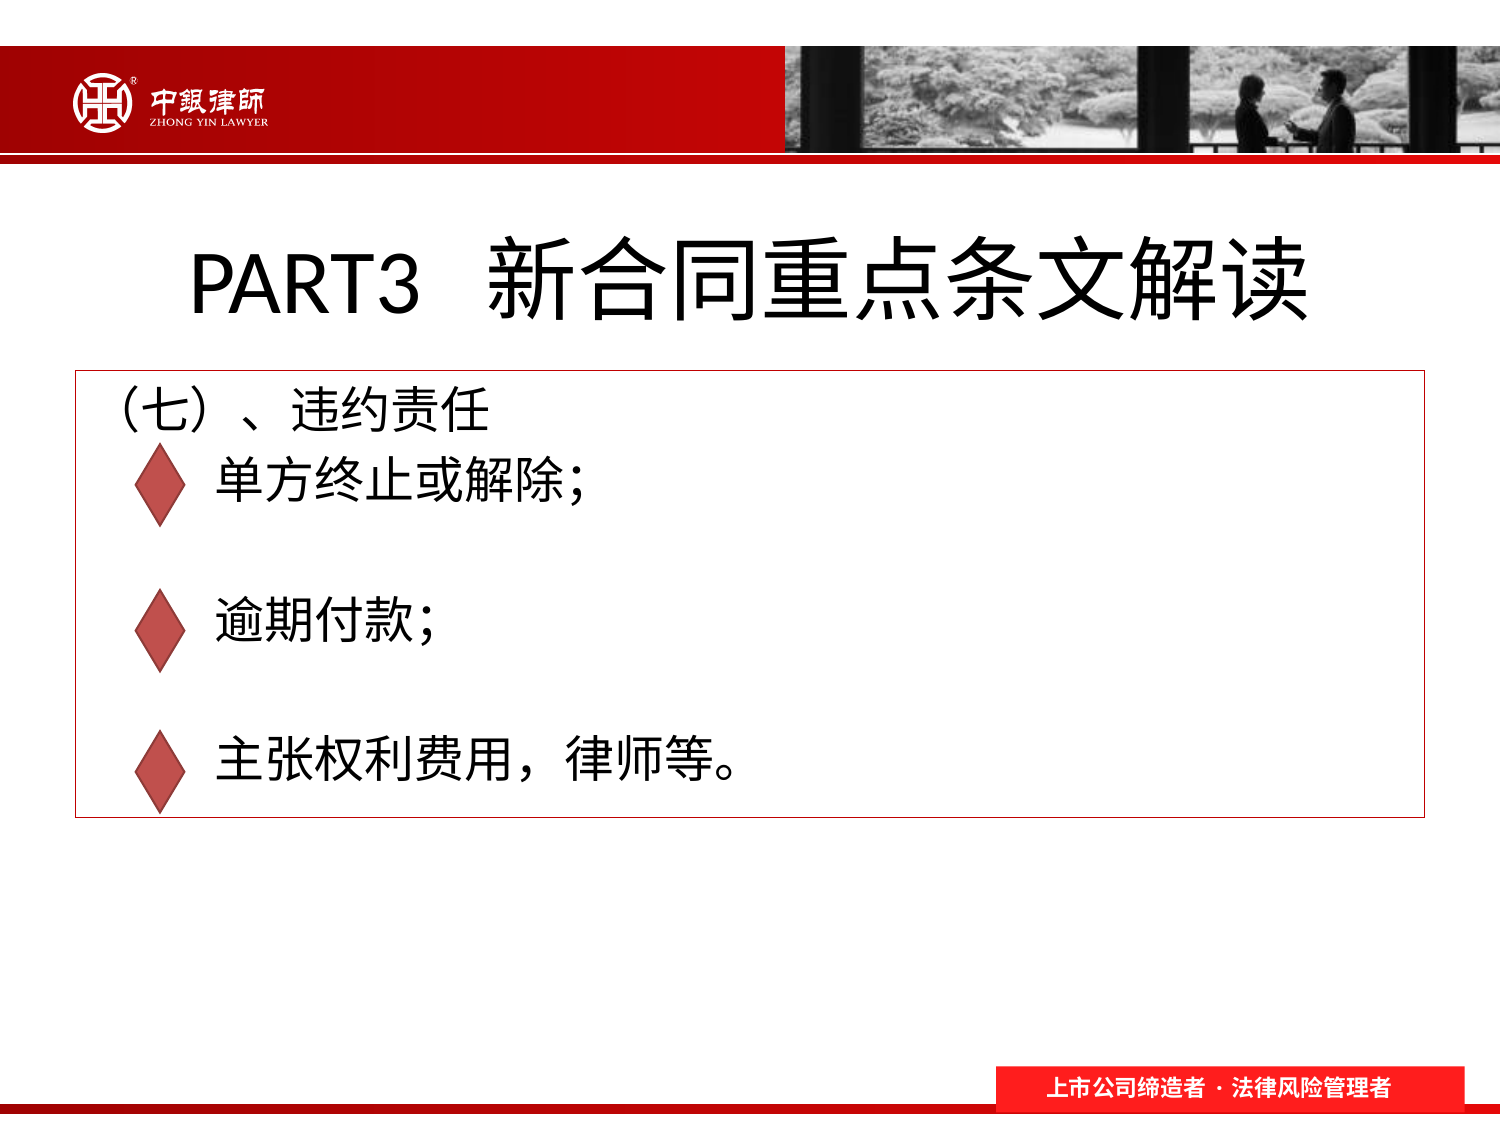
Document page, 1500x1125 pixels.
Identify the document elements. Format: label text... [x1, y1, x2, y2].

text_box [134, 729, 186, 815]
list （七）、违约责任 单方终止或解除； 逾期付款； 主张权利费用，律师等。 [75, 370, 1425, 818]
text_box [134, 588, 186, 674]
text_box [134, 442, 186, 528]
title PART3 新合同重点条文解读 [42, 183, 1458, 371]
picture [73, 73, 268, 133]
